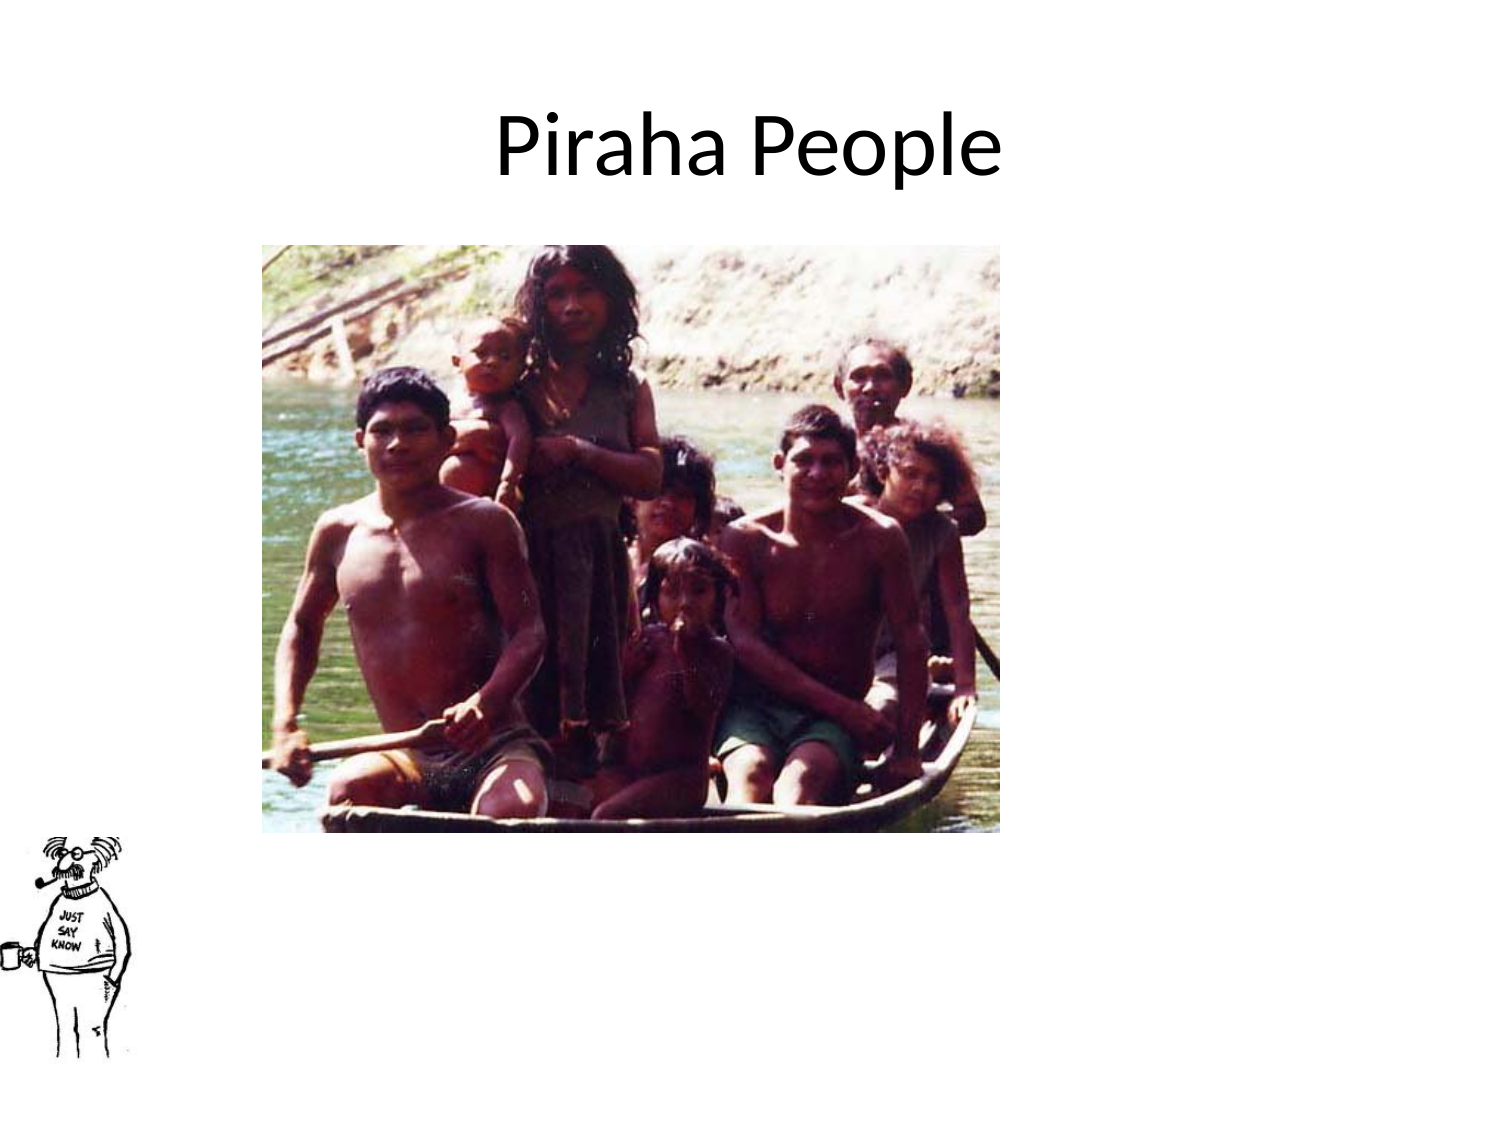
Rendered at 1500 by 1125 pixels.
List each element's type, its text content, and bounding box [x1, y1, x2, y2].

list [262, 245, 1001, 833]
title Piraha People [75, 45, 1425, 233]
picture [0, 837, 171, 1125]
